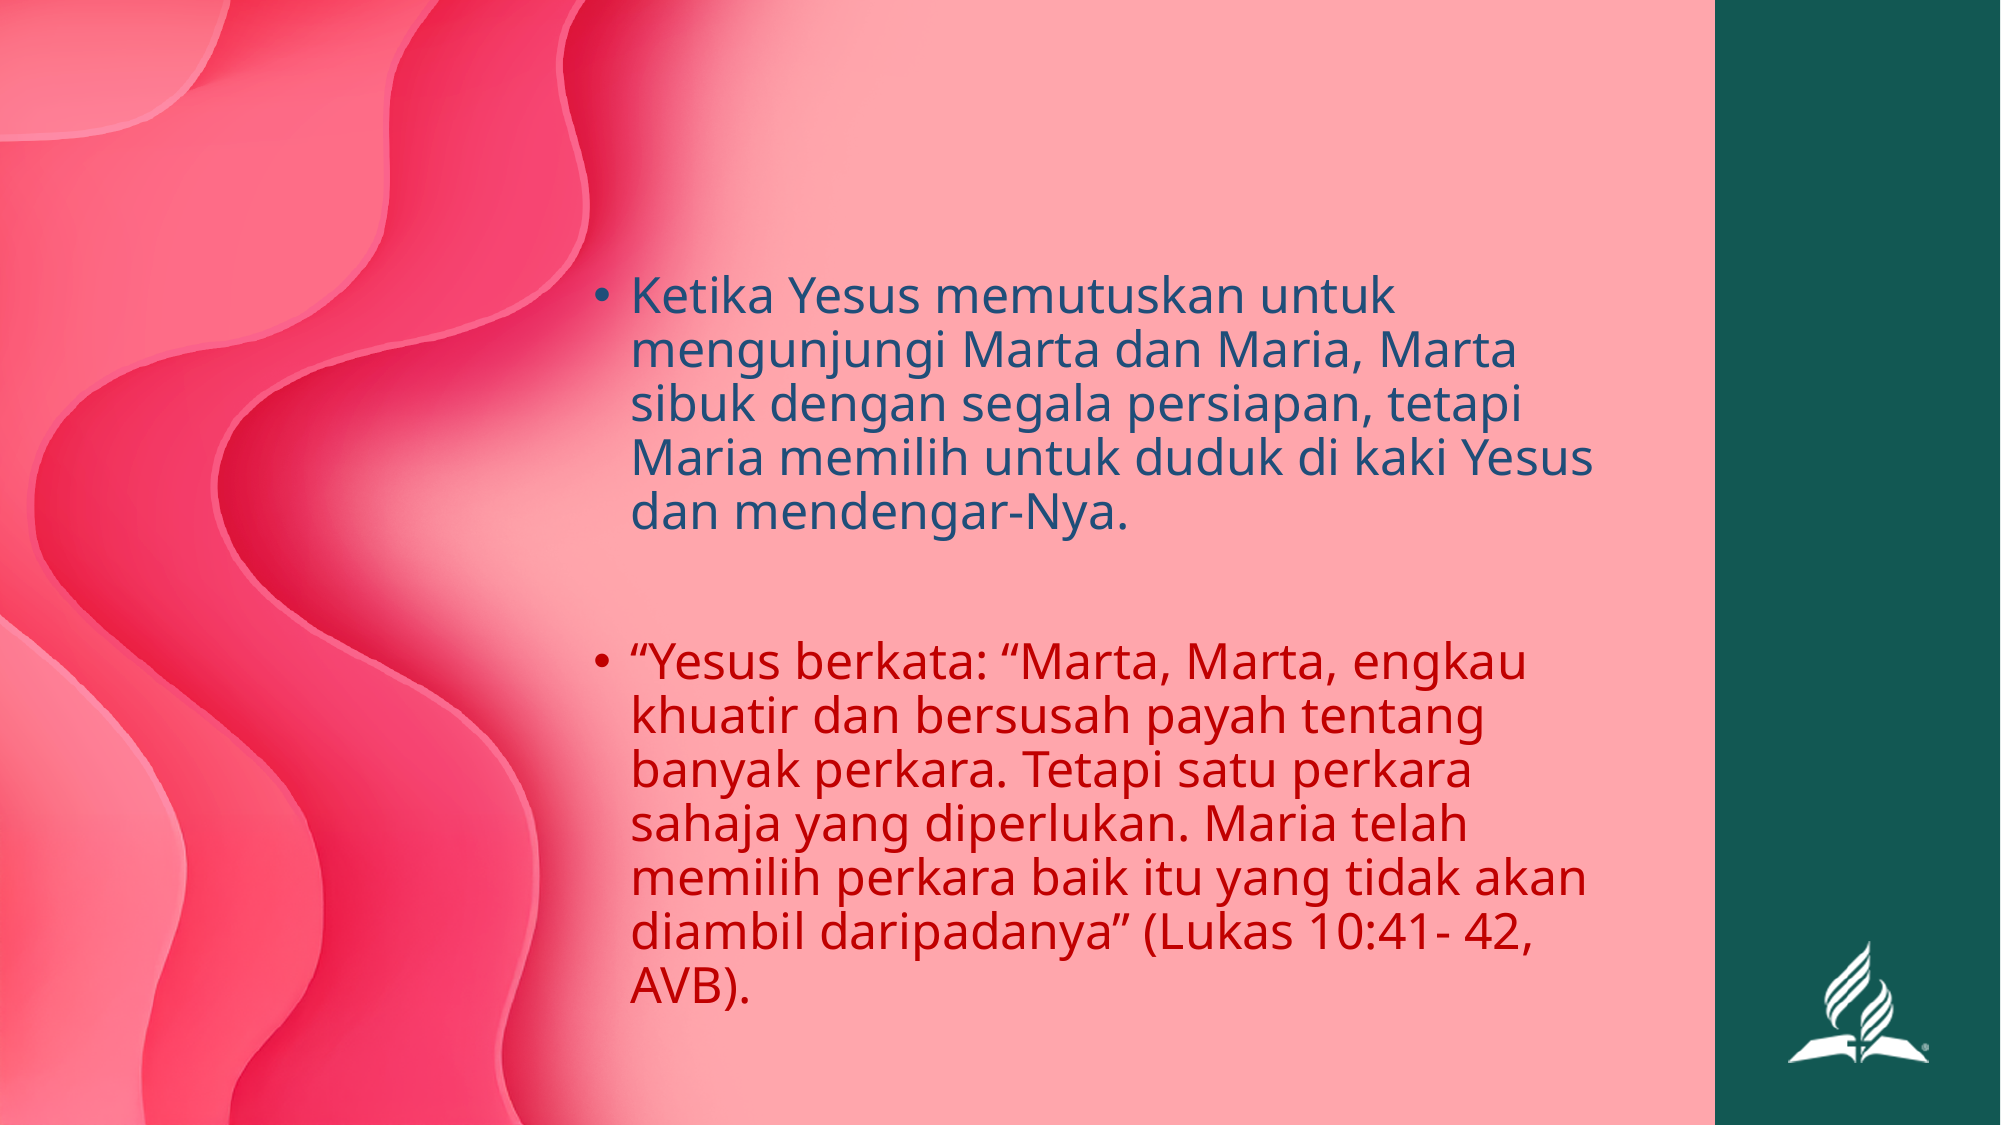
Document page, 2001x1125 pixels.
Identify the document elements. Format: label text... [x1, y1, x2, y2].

list Ketika Yesus memutuskan untuk mengunjungi Marta dan Maria, Marta sibuk dengan segala persiapan, tetapi Maria memilih untuk duduk di kaki Yesus dan mendengar-Nya. “Yesus berkata: “Marta, Marta, engkau khuatir dan bersusah payah tentang banyak perkara. Tetapi satu perkara sahaja yang diperlukan. Maria telah memilih perkara baik itu yang tidak akan diambil daripadanya” (Lukas 10:41- 42, AVB). [578, 135, 1653, 927]
picture [0, 0, 2001, 1125]
